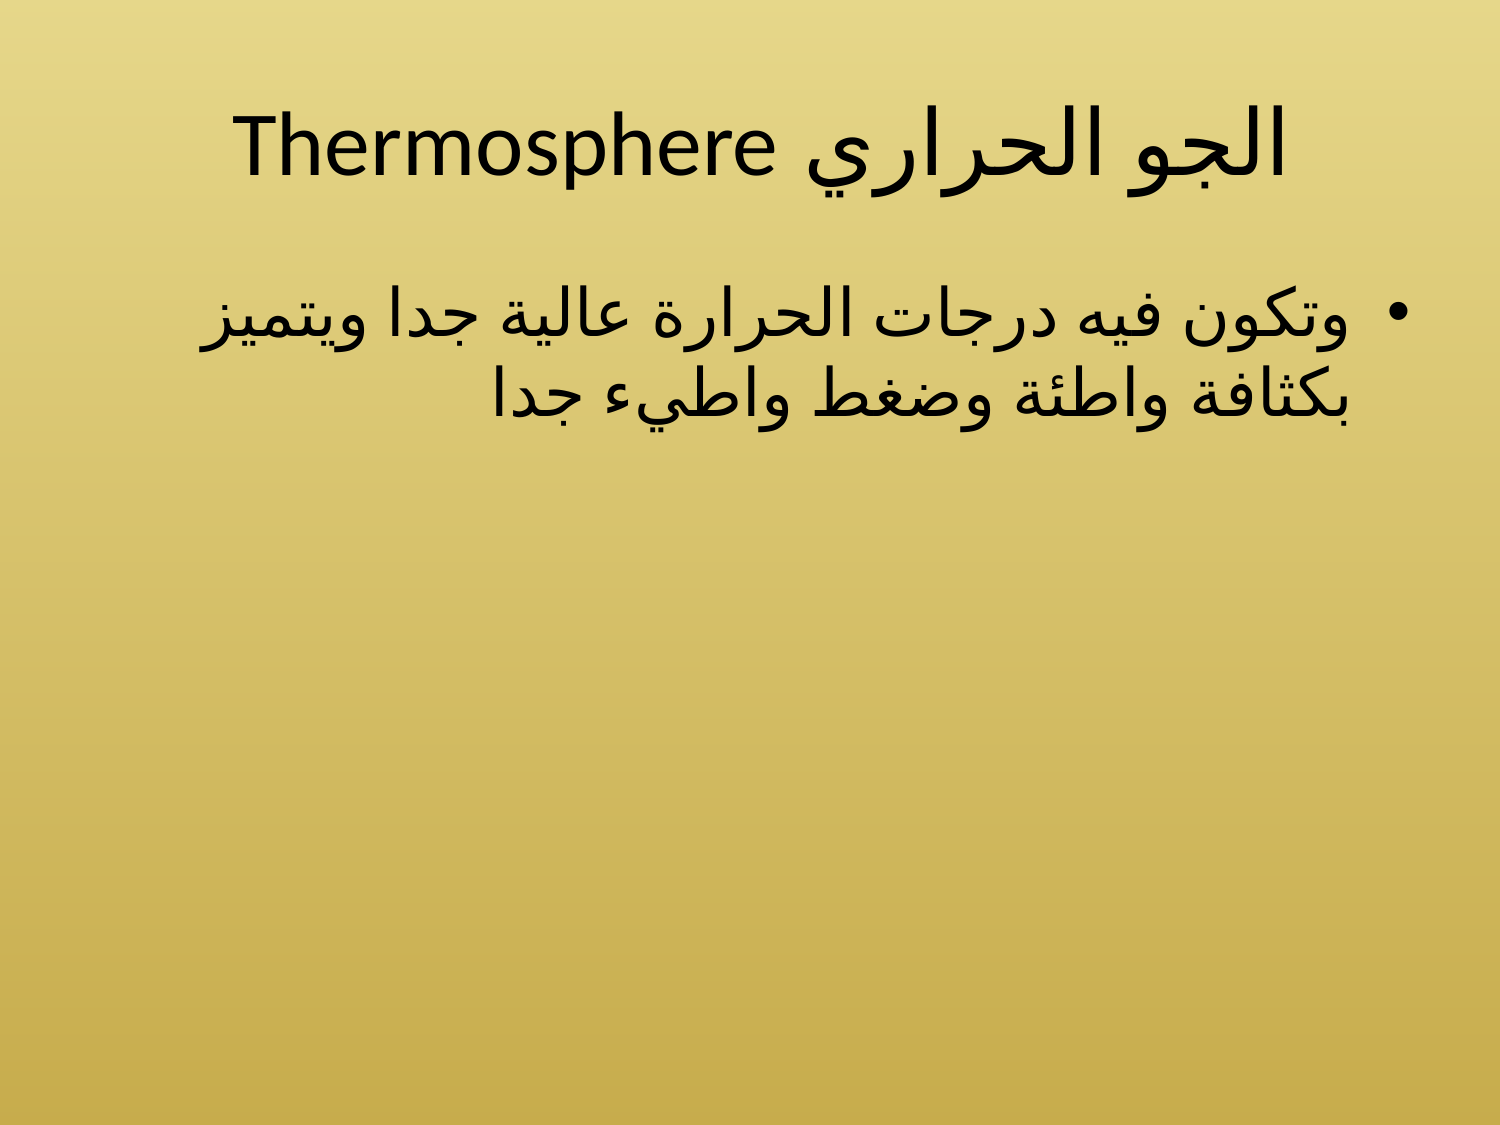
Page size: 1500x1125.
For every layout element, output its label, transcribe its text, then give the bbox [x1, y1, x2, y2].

list وتكون فيه درجات الحرارة عالية جدا ويتميز بكثافة واطئة وضغط واطيء جدا [75, 262, 1425, 1005]
title الجو الحراري Thermosphere [75, 45, 1425, 233]
